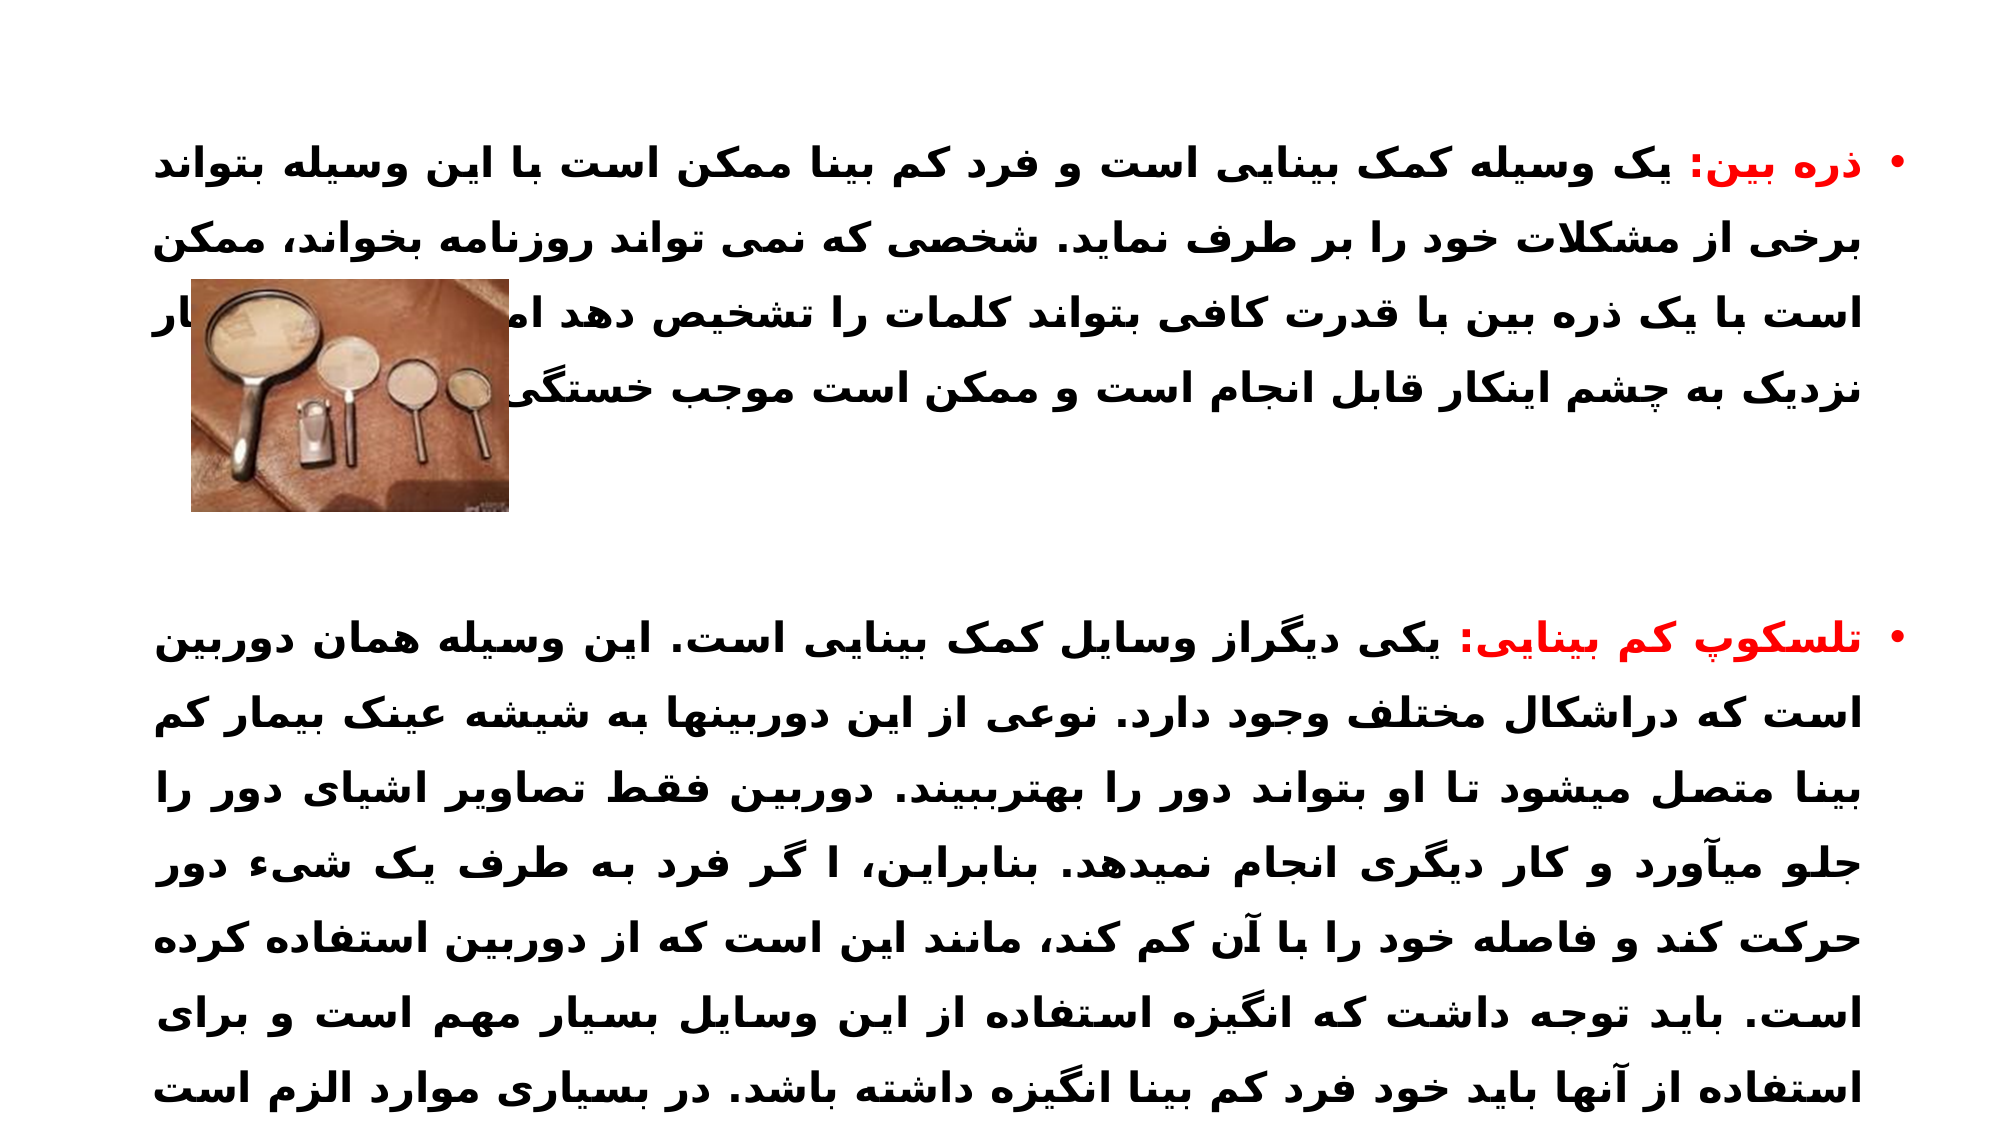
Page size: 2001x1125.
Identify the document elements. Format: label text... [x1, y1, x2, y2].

list ذره بین: یک وسیله کمک بینایی است و فرد کم بینا ممکن است با این وسیله بتواند برخی از مشکلات خود را بر طرف نماید. شخصی که نمی تواند روزنامه بخواند، ممکن است با یک ذره بین با قدرت کافی بتواند کلمات را تشخیص دهد اما در فاصله بسیار نزدیک به چشم اینکار قابل انجام است و ممکن است موجب خستگی چشم شود. تلسکوپ کم بینایی: یکی دیگراز وسایل کمک بینایی است. این وسیله همان دوربین است که دراشکال مختلف وجود دارد. نوعی از این دوربینها به شیشه عینک بیمار کم بینا متصل میشود تا او بتواند دور را بهترببیند. دوربین فقط تصاویر اشیای دور را جلو میآورد و کار دیگری انجام نمیدهد. بنابراین، ا گر فرد به طرف یک شیء دور حرکت کند و فاصله خود را با آن کم کند، مانند این است که از دوربین استفاده کرده است. باید توجه داشت که انگیزه استفاده از این وسایل بسیار مهم است و برای استفاده از آنها باید خود فرد کم بینا انگیزه داشته باشد. در بسیاری موارد الزم است چنین وسایلی به افراد کم بینا امانت داده شود تا ا گر مشکل آنها را برطرف کرد، اقدام به خرید کنند. [137, 103, 1939, 1051]
picture [191, 279, 509, 512]
